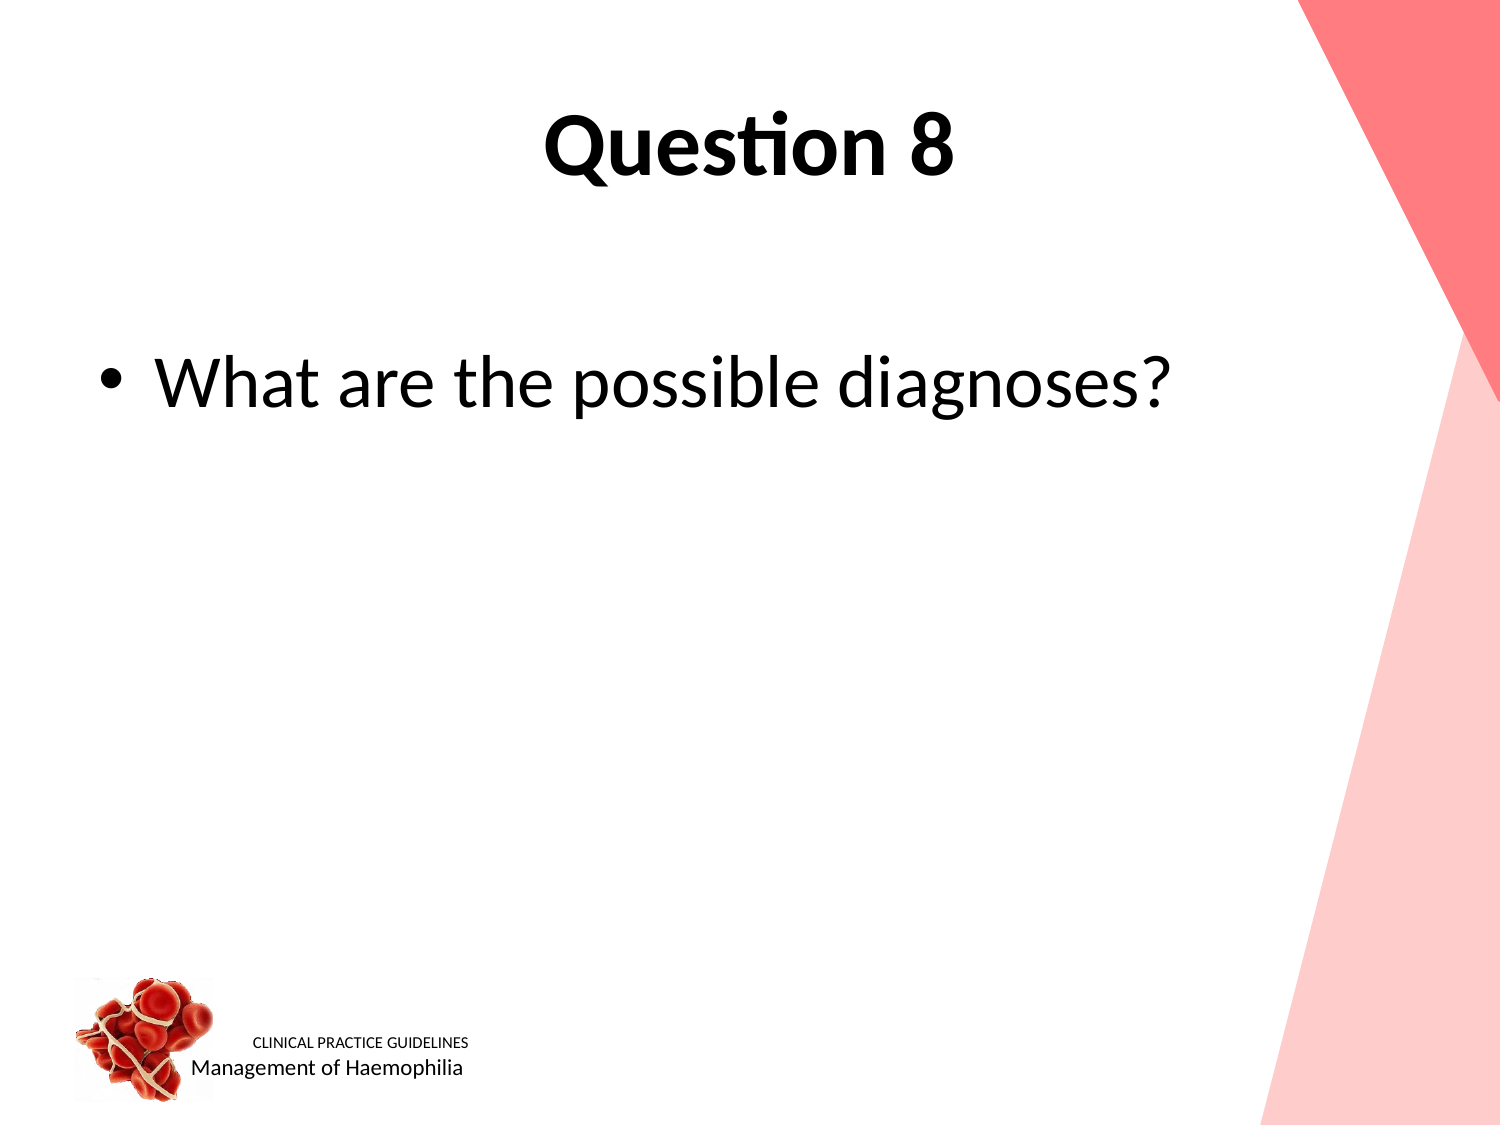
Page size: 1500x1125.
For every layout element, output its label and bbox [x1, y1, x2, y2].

text_box [74, 0, 1500, 1125]
